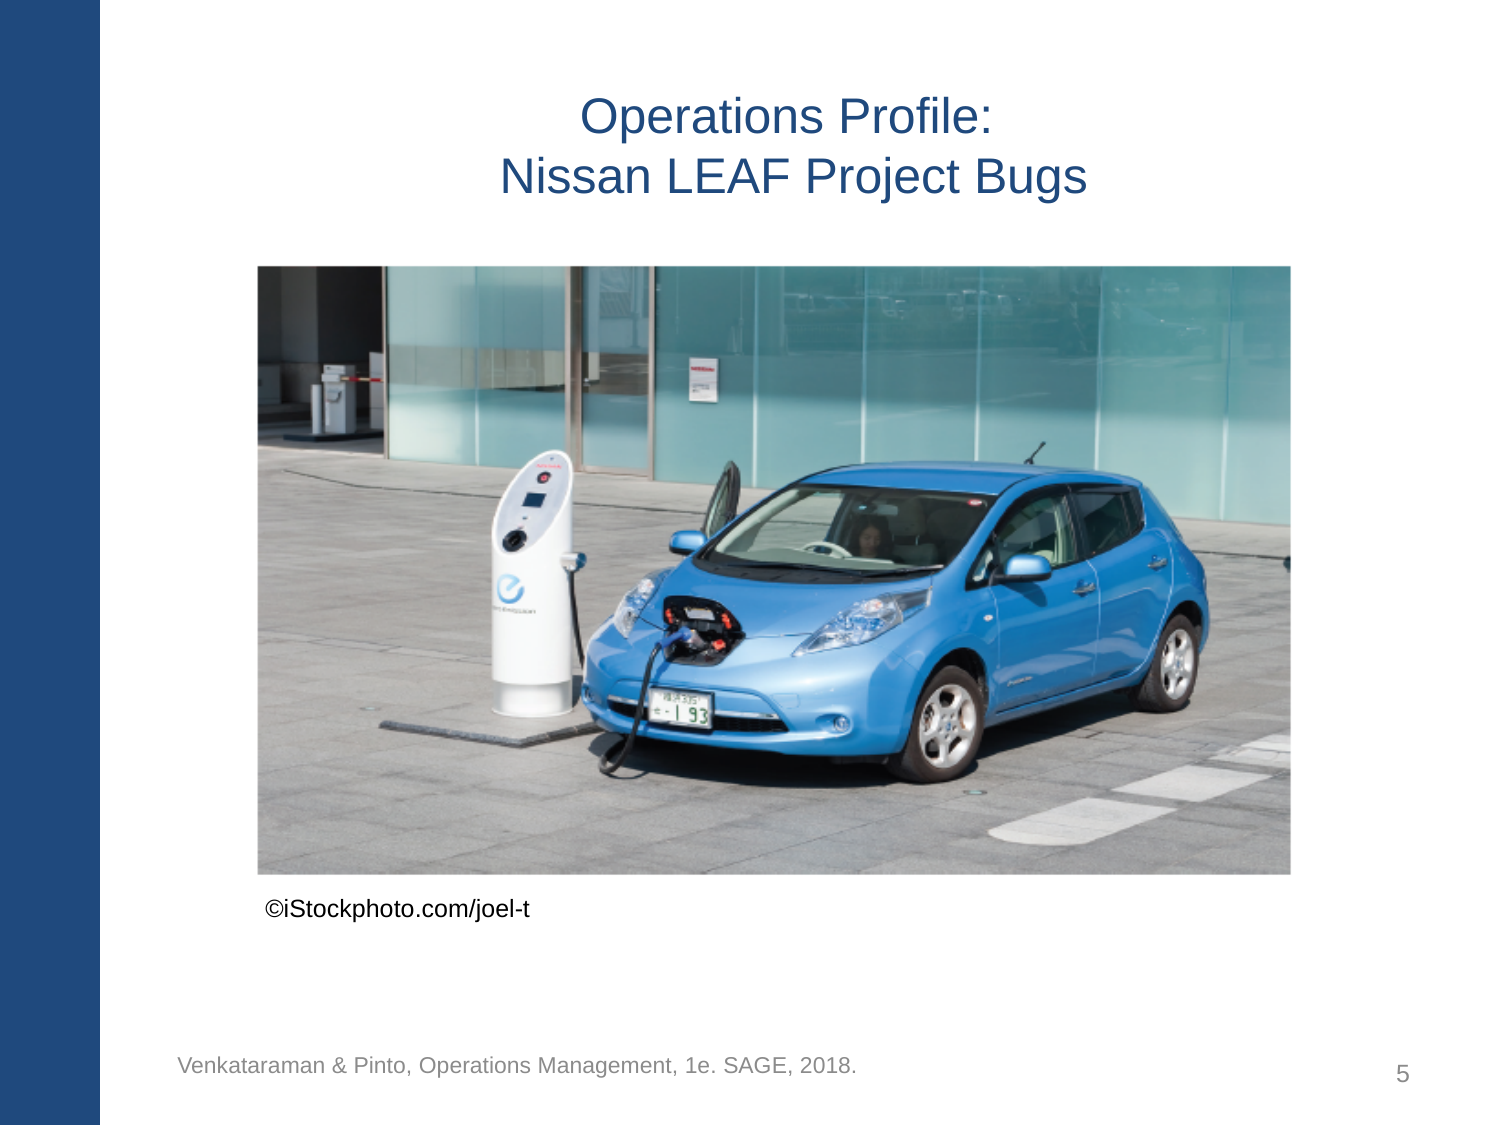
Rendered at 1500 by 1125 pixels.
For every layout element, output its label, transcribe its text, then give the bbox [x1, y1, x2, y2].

title Operations Profile: Nissan LEAF Project Bugs [162, 50, 1425, 238]
picture [249, 259, 1313, 888]
slide_number 5 [1350, 1042, 1425, 1103]
footer Venkataraman & Pinto, Operations Management, 1e. SAGE, 2018. [162, 1042, 1313, 1103]
text_box ©iStockphoto.com/joel-t [250, 895, 546, 931]
